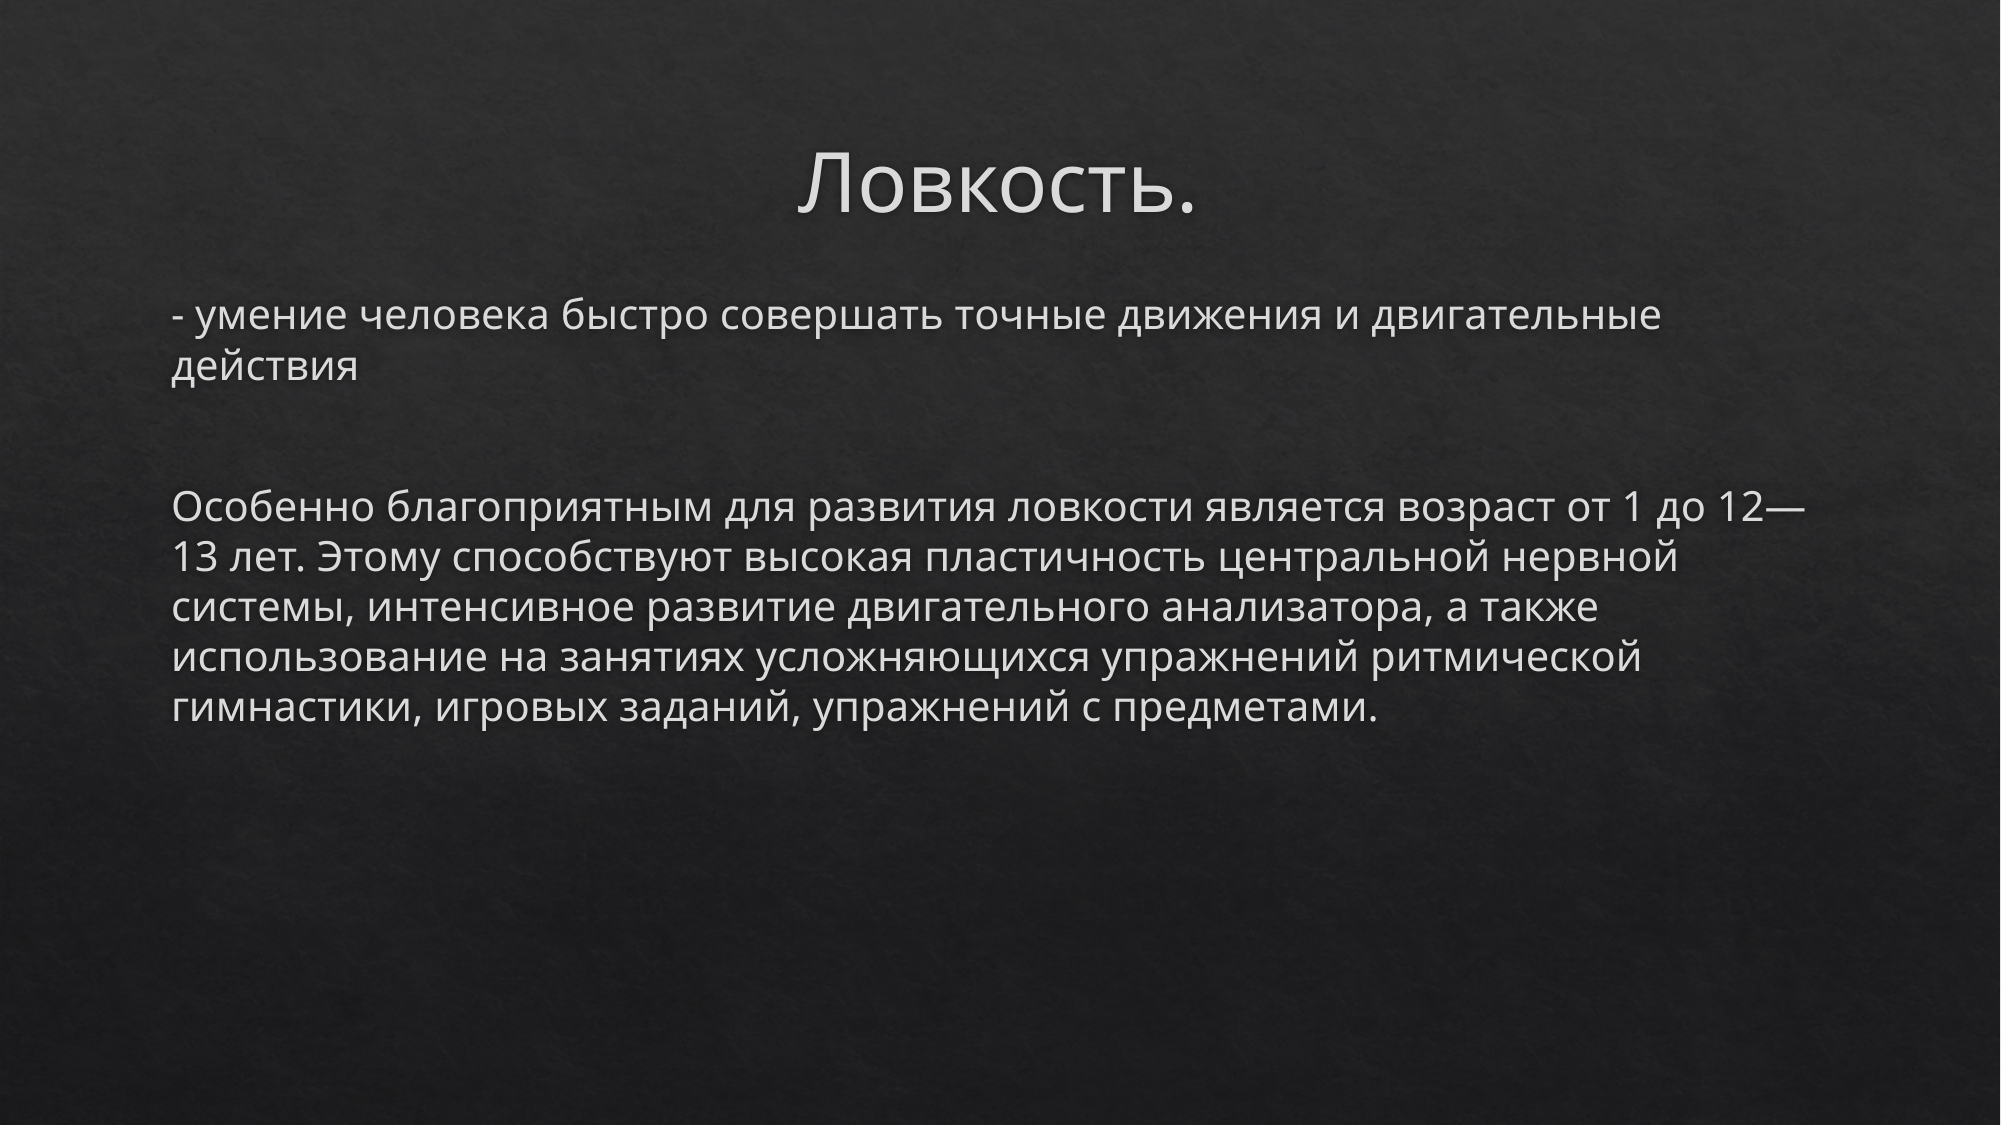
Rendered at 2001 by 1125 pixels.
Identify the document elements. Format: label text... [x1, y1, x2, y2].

list - умение человека быстро совершать точные движения и двигательные действия Особенно благоприятным для развития ловкости является возраст от 1 до 12—13 лет. Этому способствуют высокая пластич­ность центральной нервной системы, интенсивное развитие дви­гательного анализатора, а также использование на занятиях услож­няющихся упражнений ритмической гимнастики, игровых заданий, упражнений с предметами. [149, 280, 1849, 947]
title Ловкость. [149, 99, 1849, 260]
